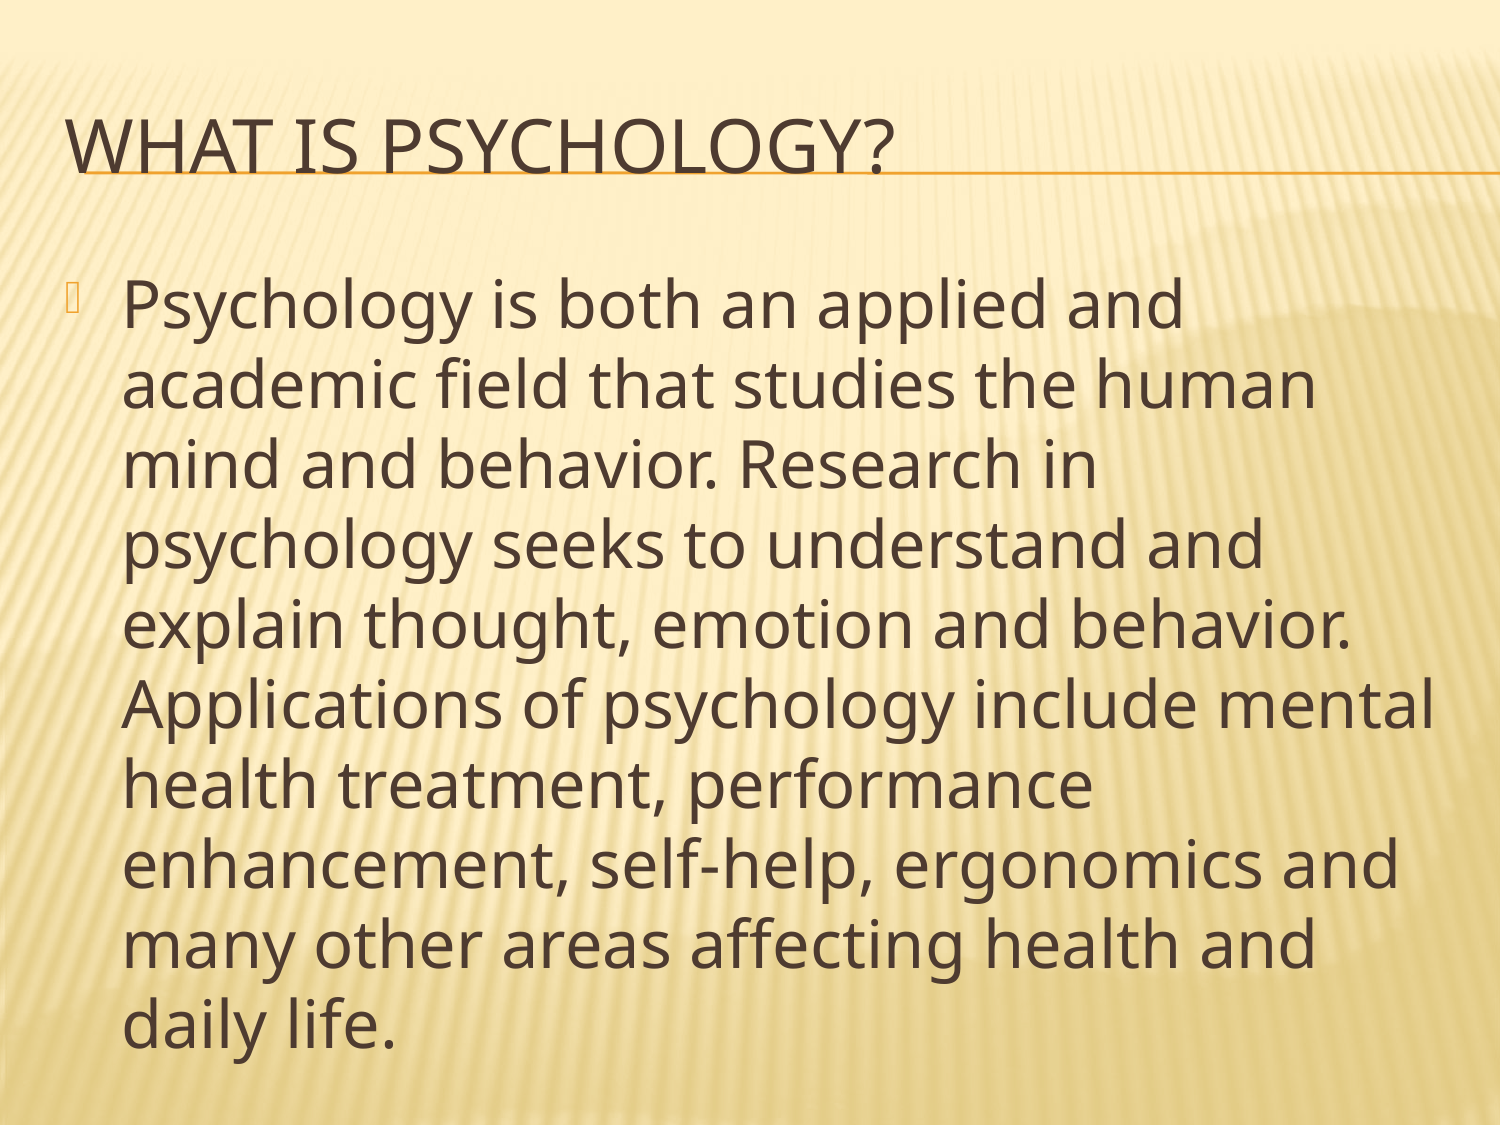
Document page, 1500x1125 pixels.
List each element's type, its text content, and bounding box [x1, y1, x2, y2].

list Psychology is both an applied and academic field that studies the human mind and behavior. Research in psychology seeks to understand and explain thought, emotion and behavior. Applications of psychology include mental health treatment, performance enhancement, self-help, ergonomics and many other areas affecting health and daily life. [50, 254, 1475, 998]
title What is Psychology? [50, 75, 1475, 213]
